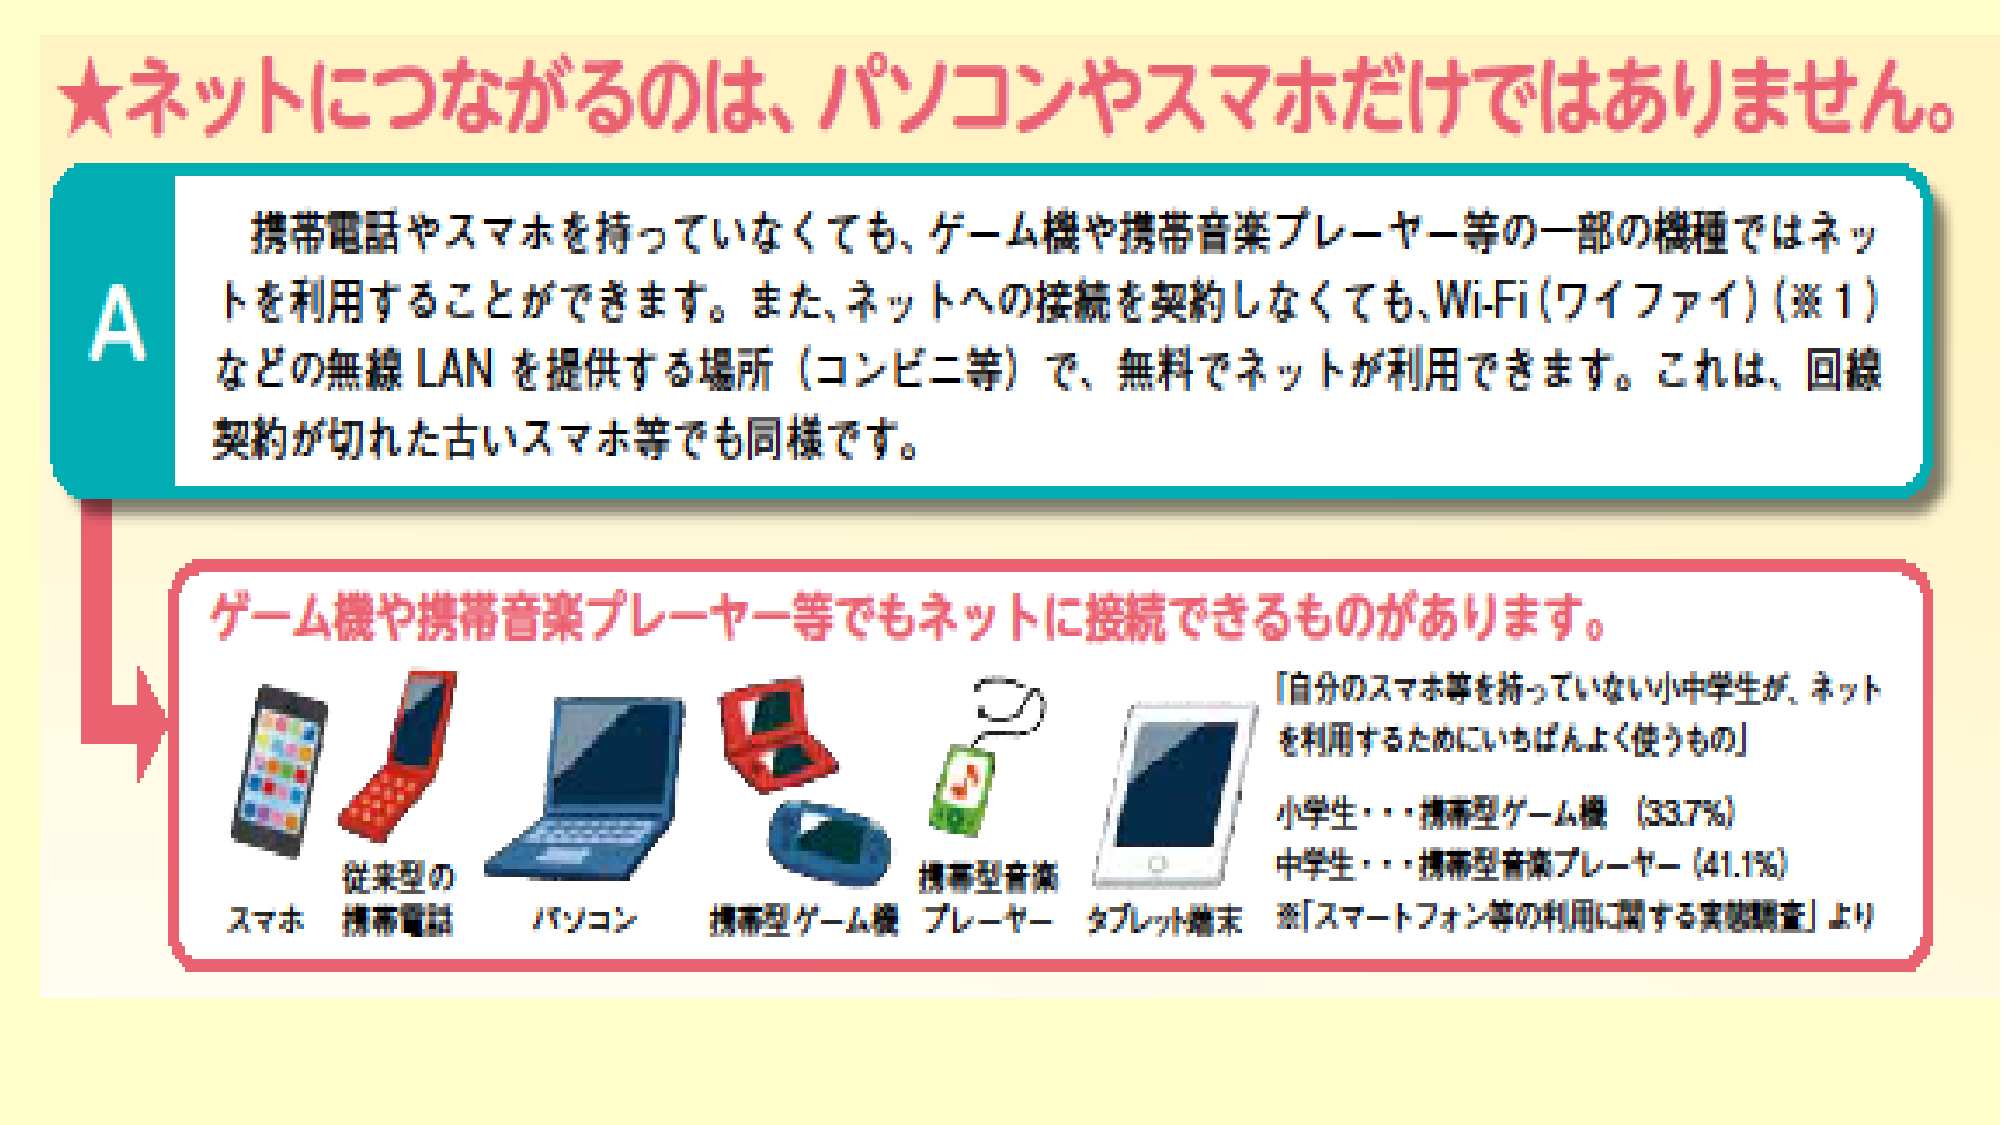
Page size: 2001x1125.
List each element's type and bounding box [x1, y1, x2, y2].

picture [40, 35, 2000, 998]
